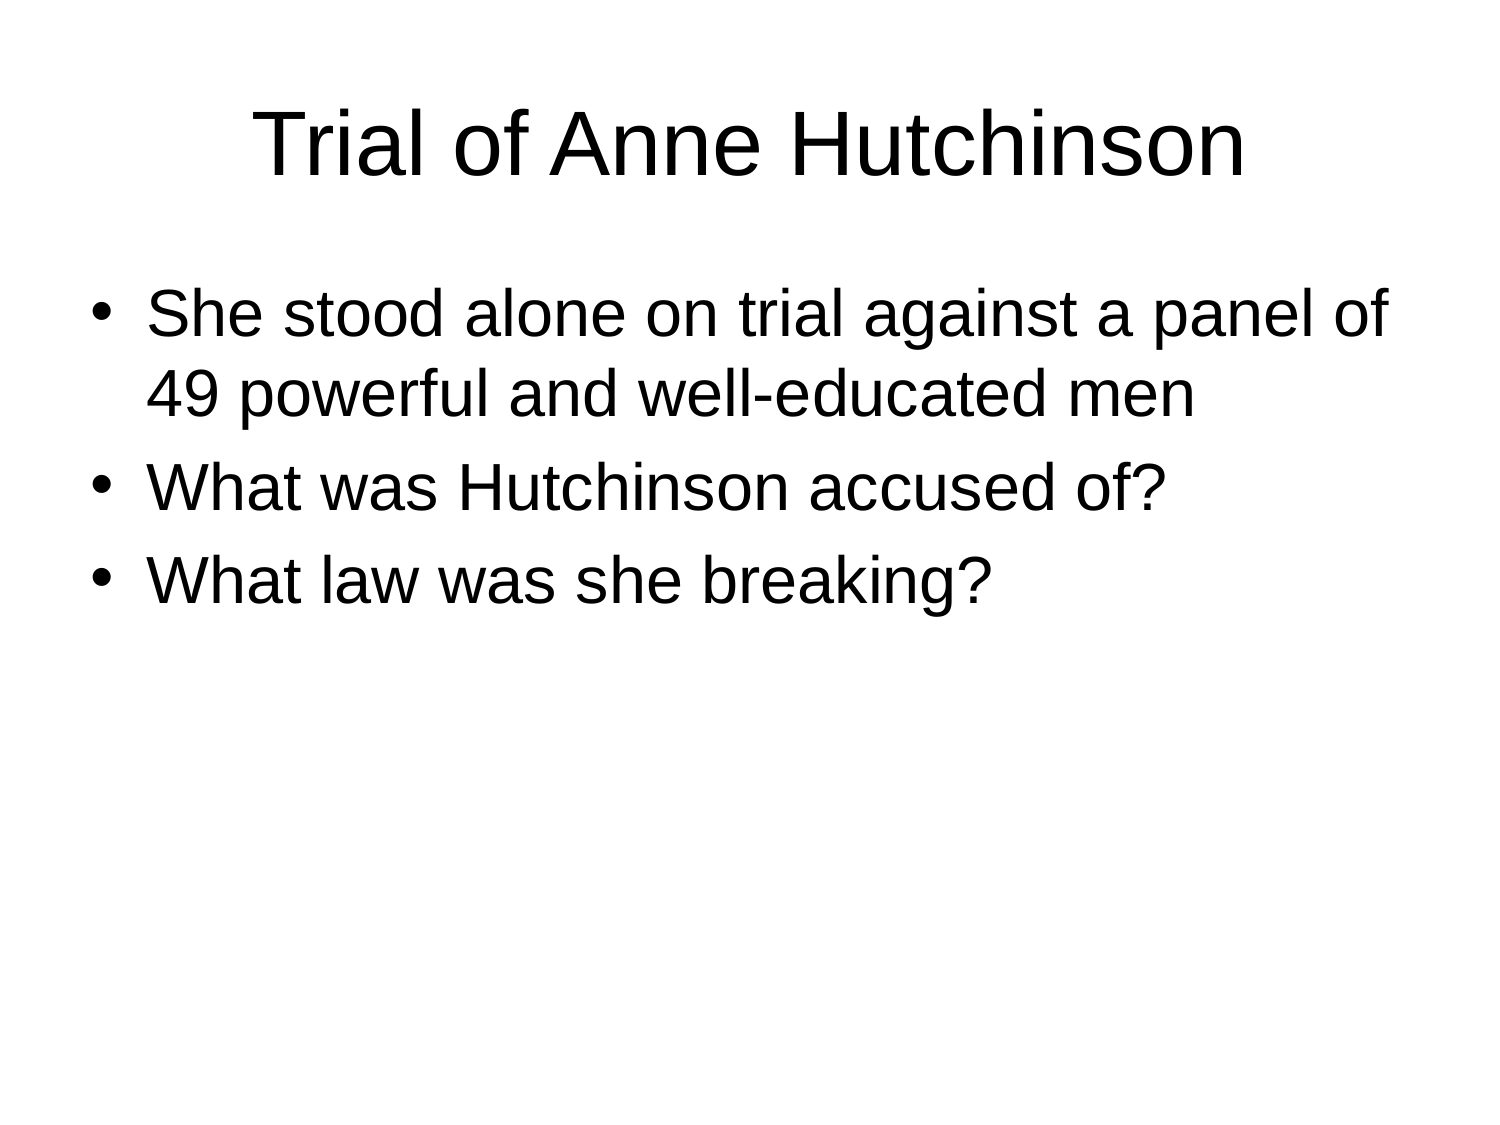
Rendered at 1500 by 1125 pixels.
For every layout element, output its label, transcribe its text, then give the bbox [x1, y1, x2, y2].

list She stood alone on trial against a panel of 49 powerful and well-educated men What was Hutchinson accused of? What law was she breaking? [75, 262, 1425, 1005]
title Trial of Anne Hutchinson [75, 45, 1425, 233]
